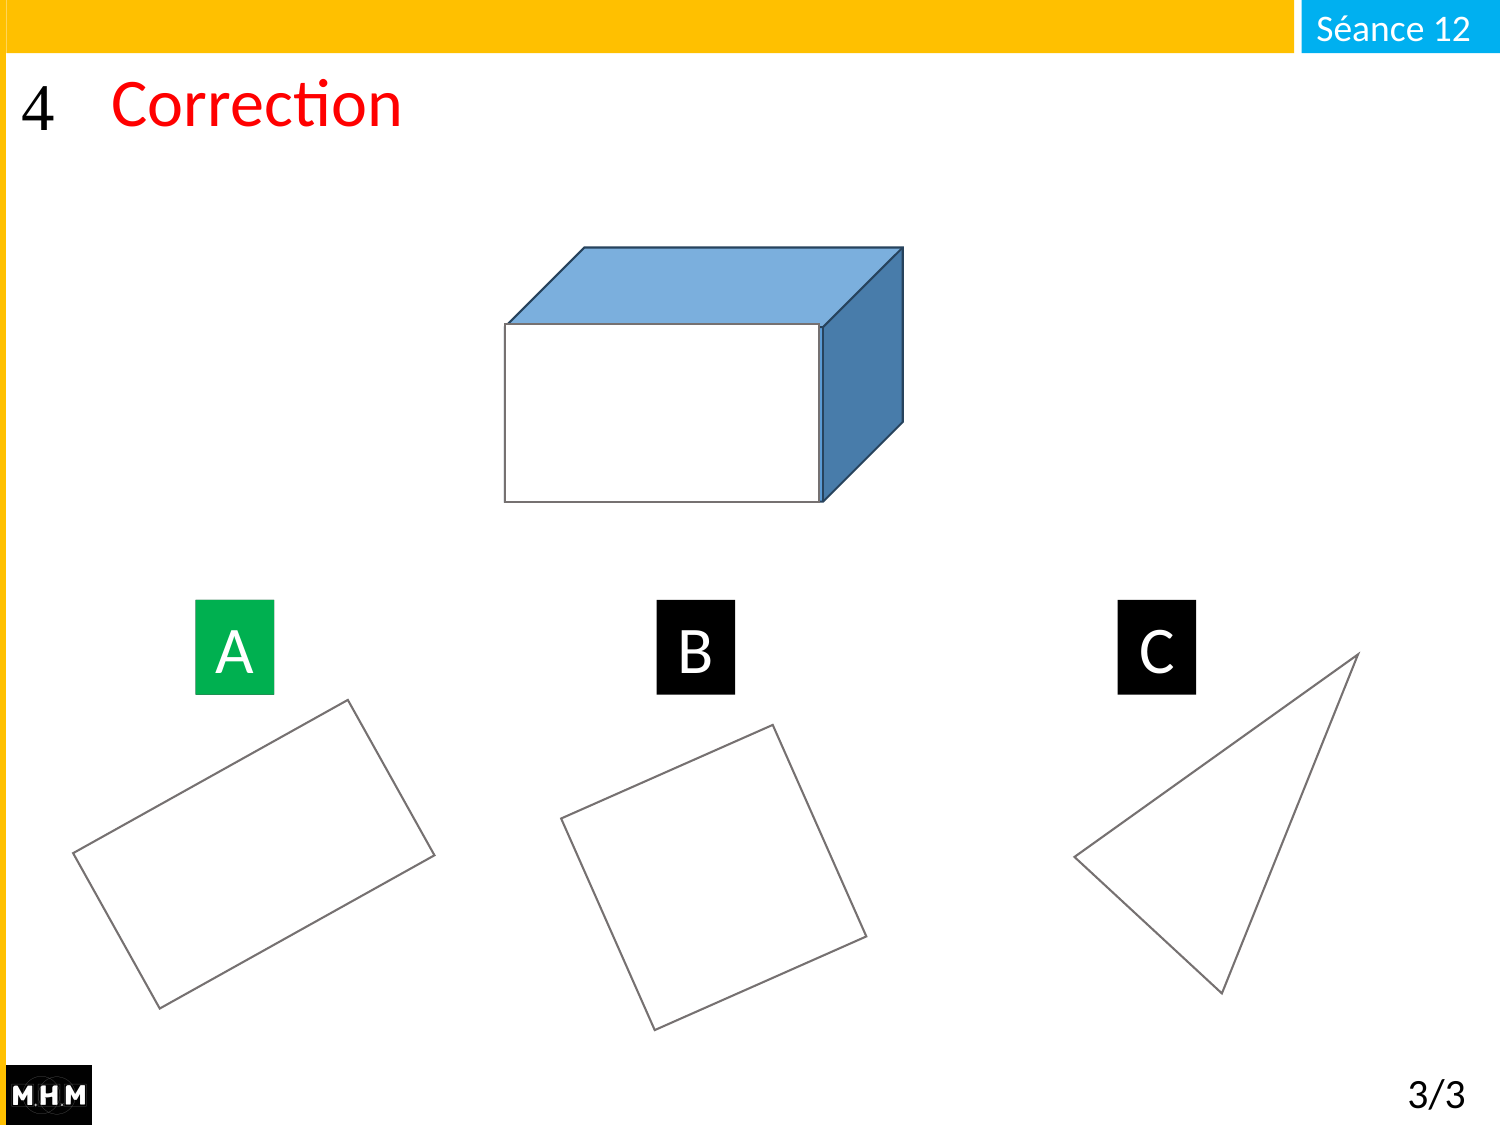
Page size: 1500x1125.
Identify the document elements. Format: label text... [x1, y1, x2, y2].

text_box C [1117, 599, 1197, 695]
text_box [507, 246, 904, 503]
text_box [71, 698, 436, 1010]
text_box B [656, 599, 736, 695]
picture [6, 1065, 92, 1125]
text_box [1072, 651, 1361, 996]
text_box [559, 723, 868, 1032]
text_box A [195, 599, 275, 695]
list 3/3 [1373, 1064, 1500, 1125]
text_box [504, 323, 820, 503]
title Correction [96, 60, 1470, 150]
